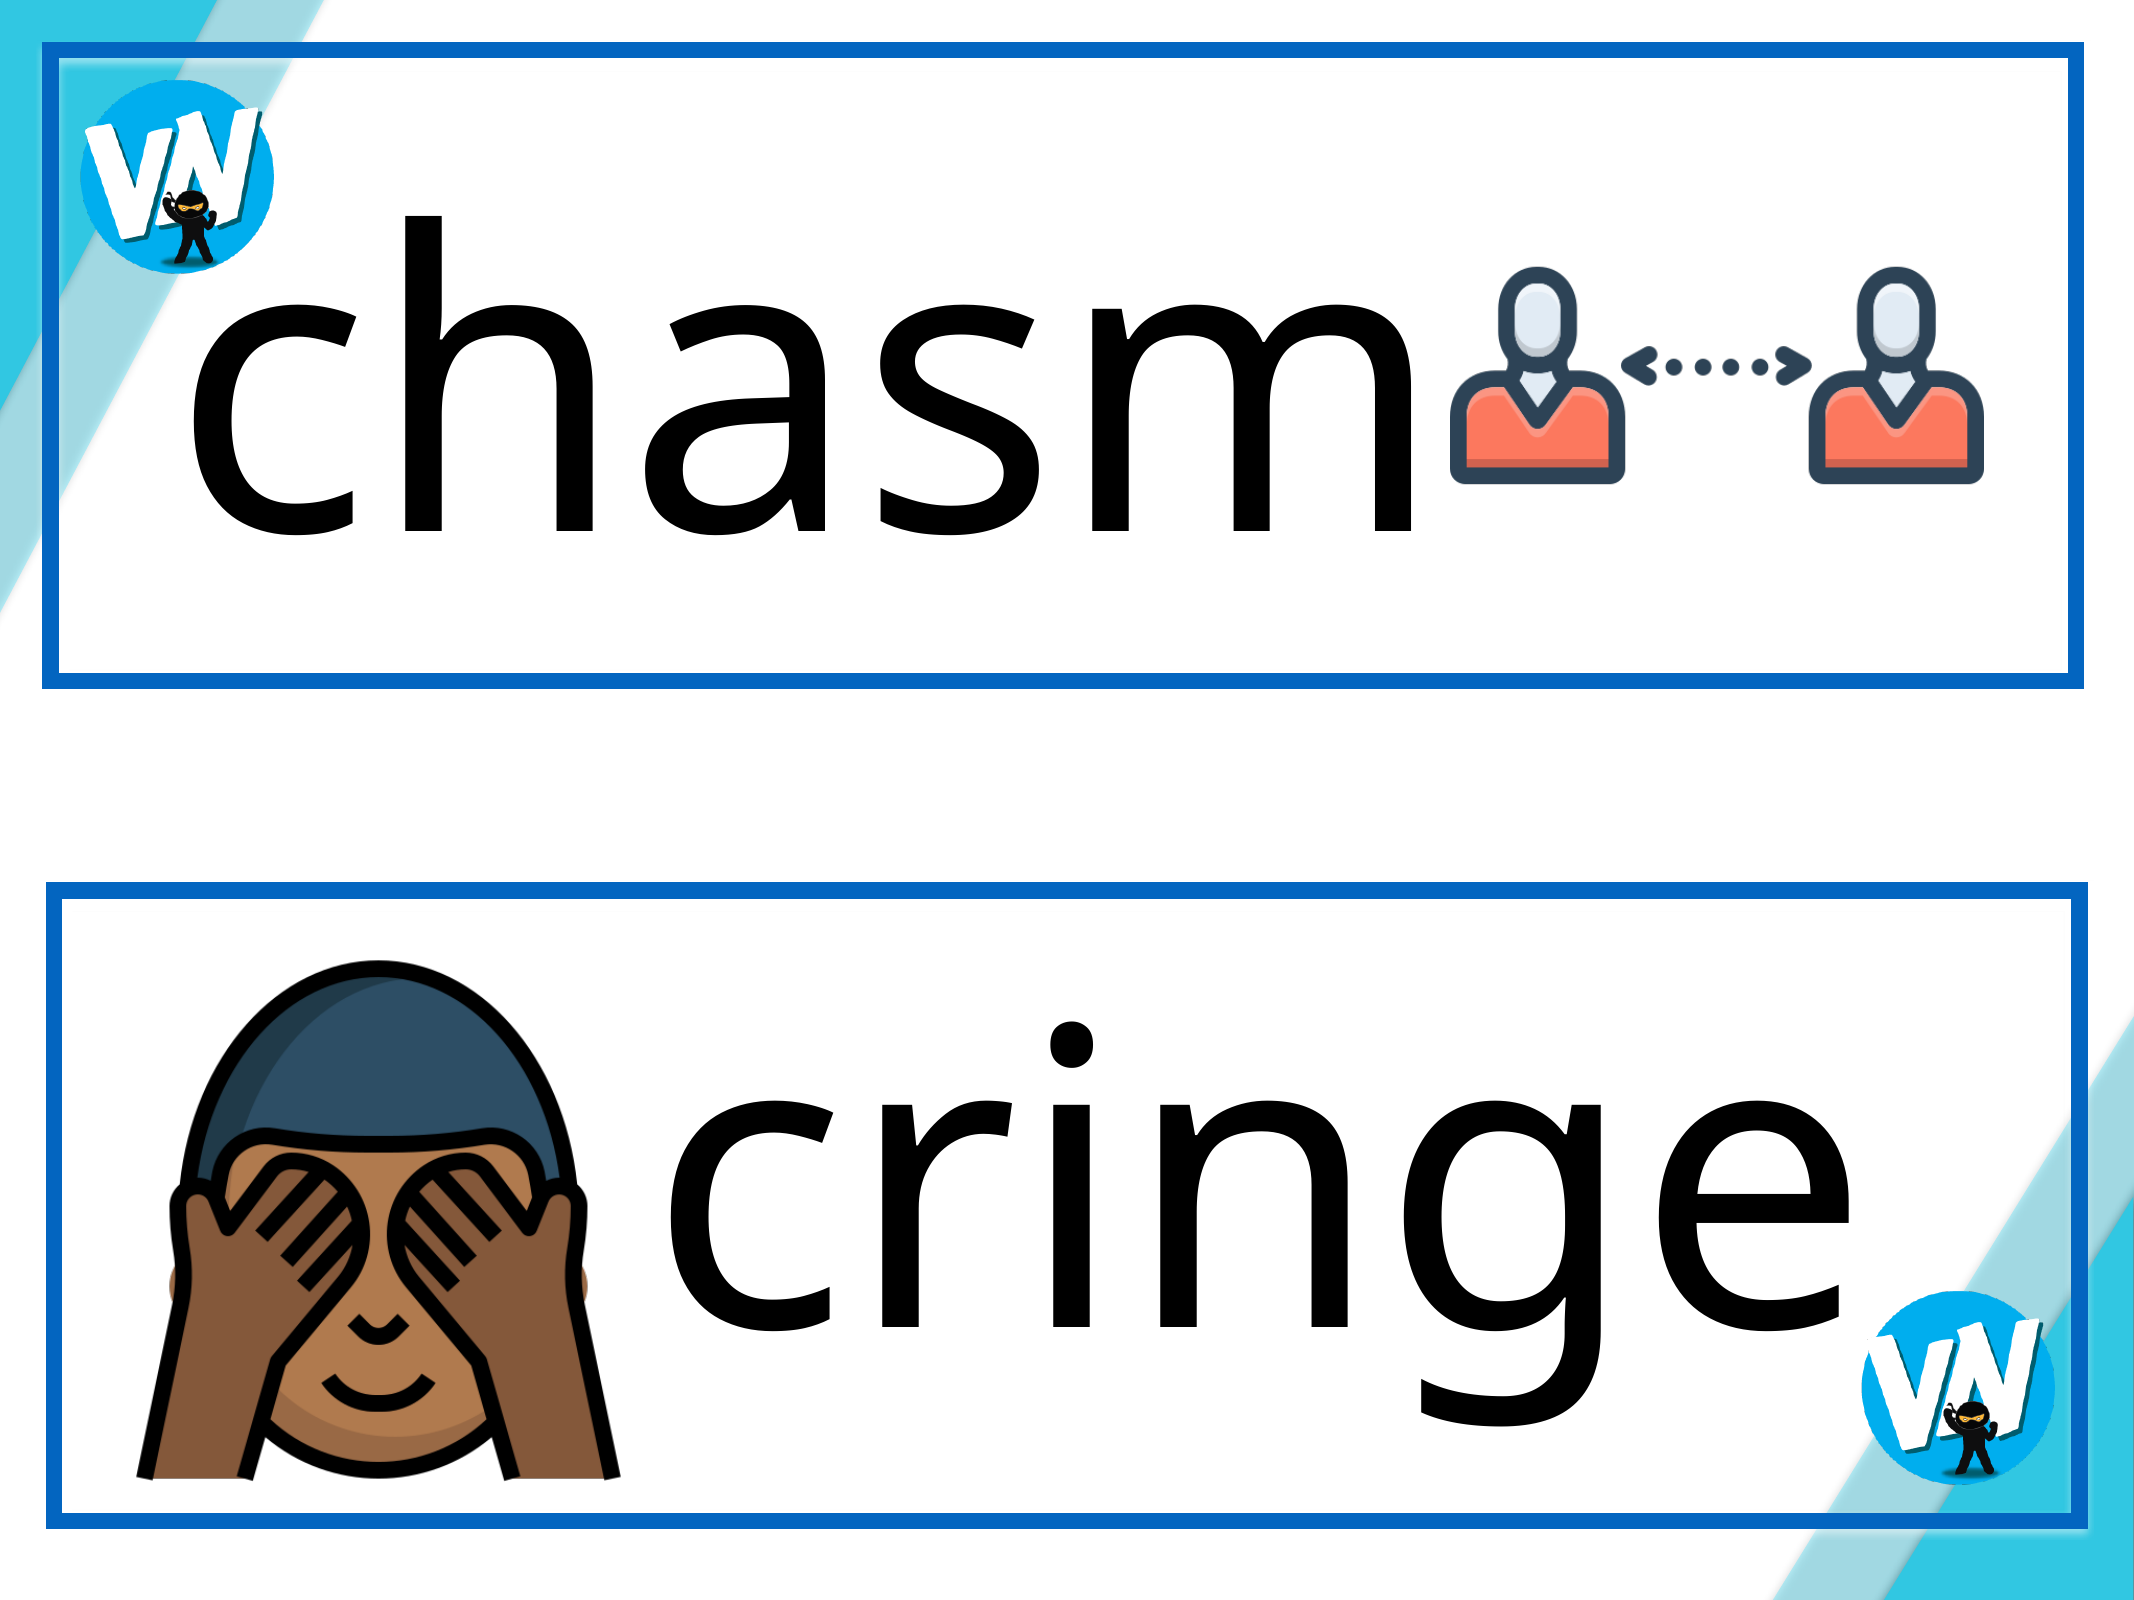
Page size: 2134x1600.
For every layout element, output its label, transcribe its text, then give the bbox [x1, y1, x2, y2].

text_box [0, 0, 81, 1544]
picture [111, 952, 646, 1487]
text_box [92, 624, 1956, 681]
picture [1837, 1288, 2080, 1488]
text_box [92, 890, 1956, 1522]
picture [57, 77, 299, 278]
text_box cringe [451, 904, 1956, 1419]
picture [1449, 108, 1984, 643]
text_box chasm [92, 109, 1446, 624]
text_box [1963, 235, 2134, 1600]
text_box [92, 50, 2076, 227]
